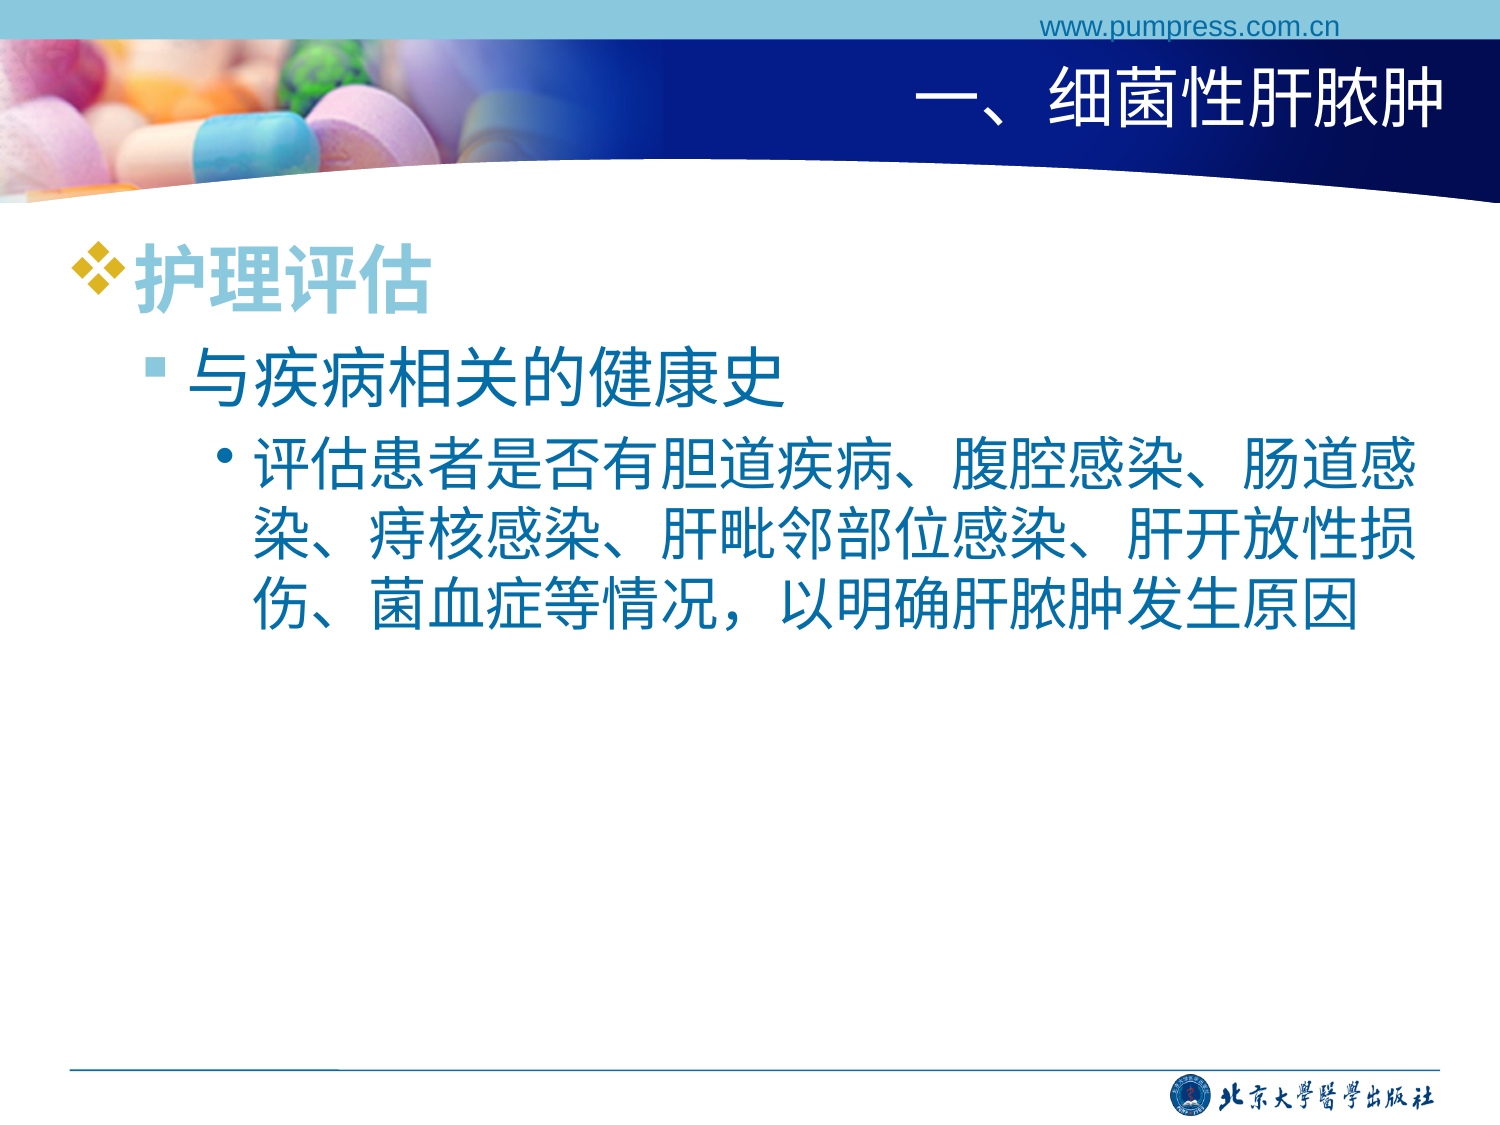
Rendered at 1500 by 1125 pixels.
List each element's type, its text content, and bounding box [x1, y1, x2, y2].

title 一、细菌性肝脓肿 [137, 49, 1463, 143]
list 护理评估 与疾病相关的健康史 评估患者是否有胆道疾病、腹腔感染、肠道感染、痔核感染、肝毗邻部位感染、肝开放性损伤、菌血症等情况，以明确肝脓肿发生原因 [49, 224, 1463, 1026]
picture [1170, 1074, 1436, 1118]
picture [0, 40, 1500, 203]
slide_number www.pumpress.com.cn [1025, 0, 1463, 38]
